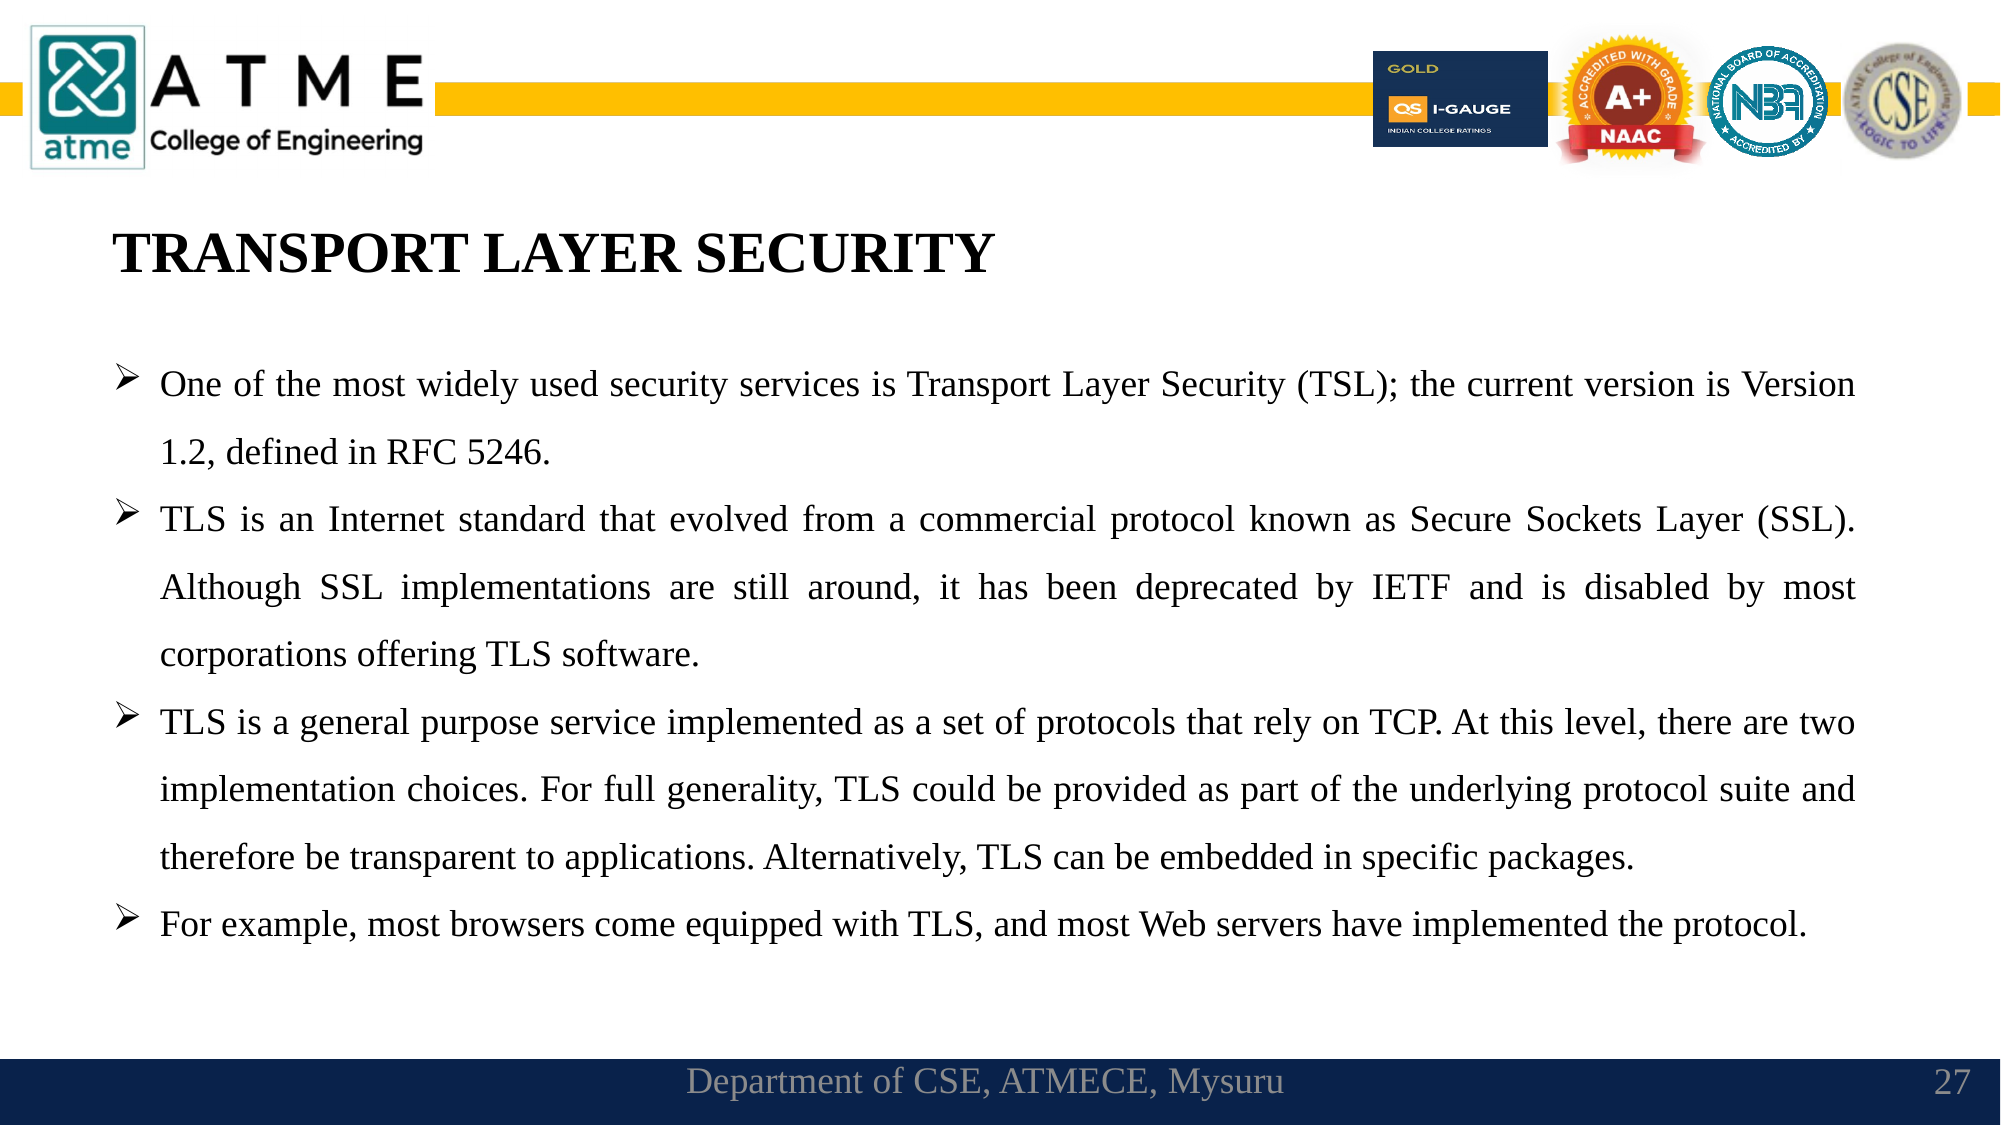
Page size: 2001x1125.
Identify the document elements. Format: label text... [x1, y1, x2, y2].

picture [1840, 26, 1968, 176]
text_box One of the most widely used security services is Transport Layer Security (TSL); the current version is Version 1.2, defined in RFC 5246. TLS is an Internet standard that evolved from a commercial protocol known as Secure Sockets Layer (SSL). Although SSL implementations are still around, it has been deprecated by IETF and is disabled by most corporations offering TLS software. TLS is a general purpose service implemented as a set of protocols that rely on TCP. At this level, there are two implementation choices. For full generality, TLS could be provided as part of the underlying protocol suite and therefore be transparent to applications. Alternatively, TLS can be embedded in specific packages. For example, most browsers come equipped with TLS, and most Web servers have implemented the protocol. [98, 329, 1874, 952]
footer Department of CSE, ATMECE, Mysuru [501, 1056, 1470, 1102]
picture [0, 1059, 2001, 1125]
picture [22, 15, 435, 178]
picture [1373, 20, 1828, 180]
text_box TRANSPORT LAYER SECURITY [98, 206, 1099, 292]
slide_number 27 [1511, 1057, 1972, 1103]
